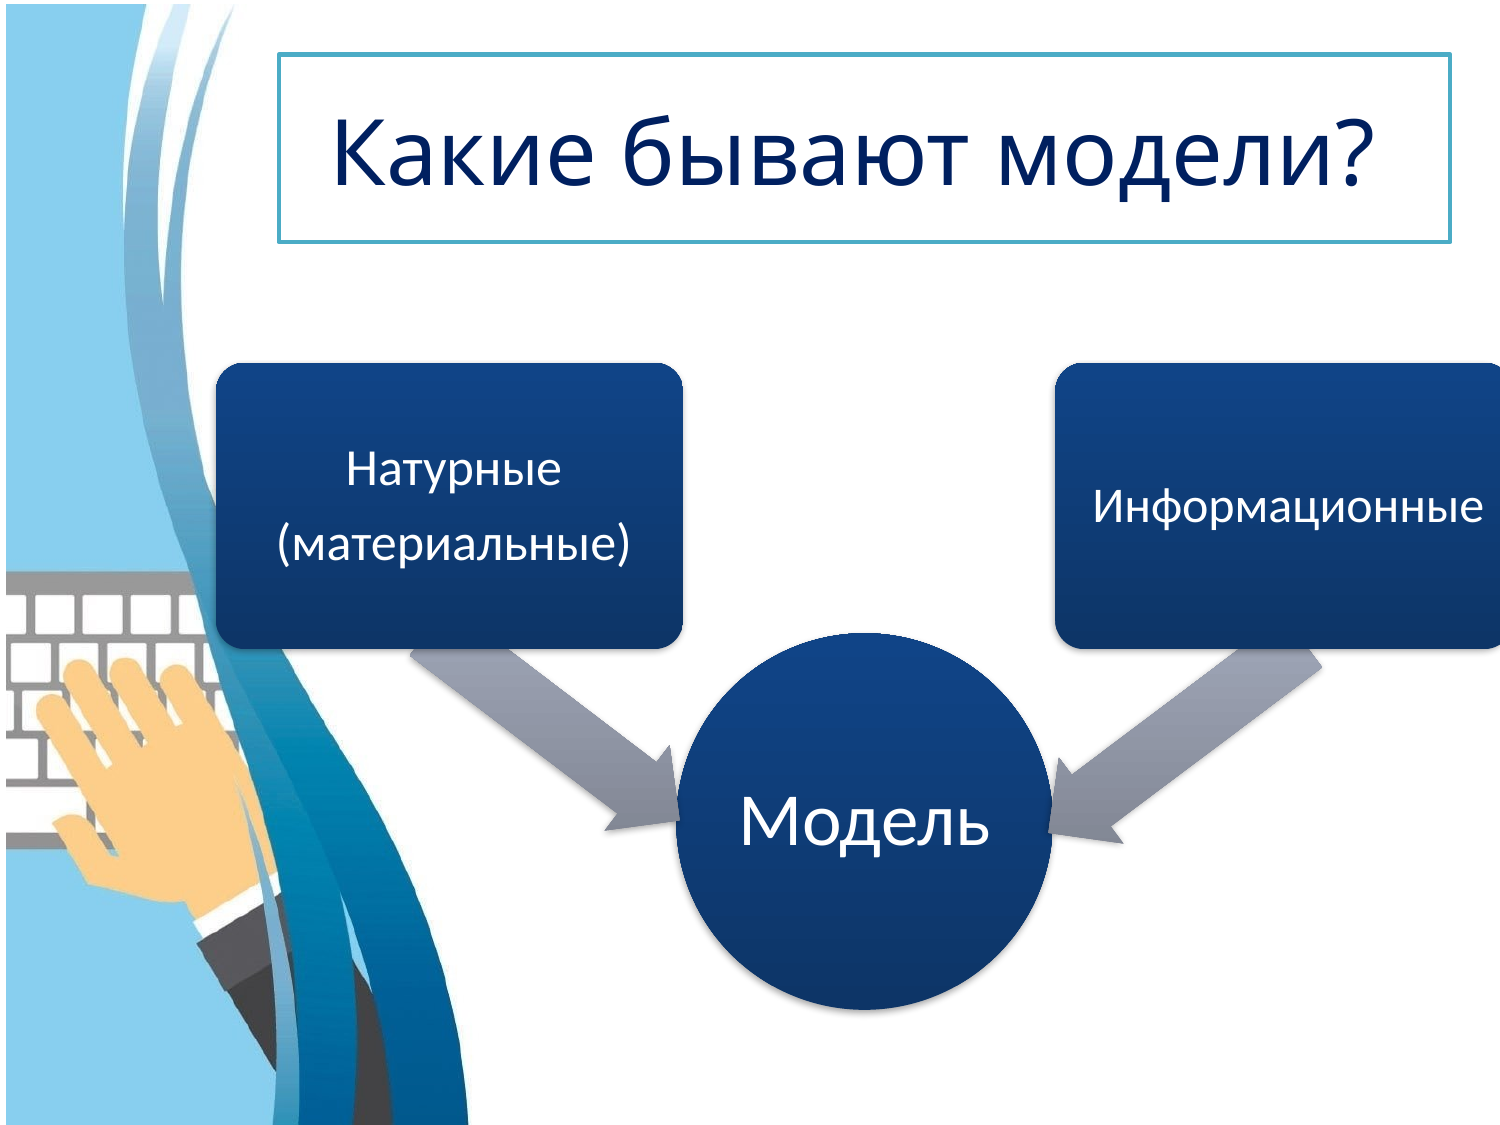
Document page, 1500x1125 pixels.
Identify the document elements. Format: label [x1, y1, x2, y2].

picture [6, 4, 1500, 1125]
text_box [267, 326, 1462, 1024]
